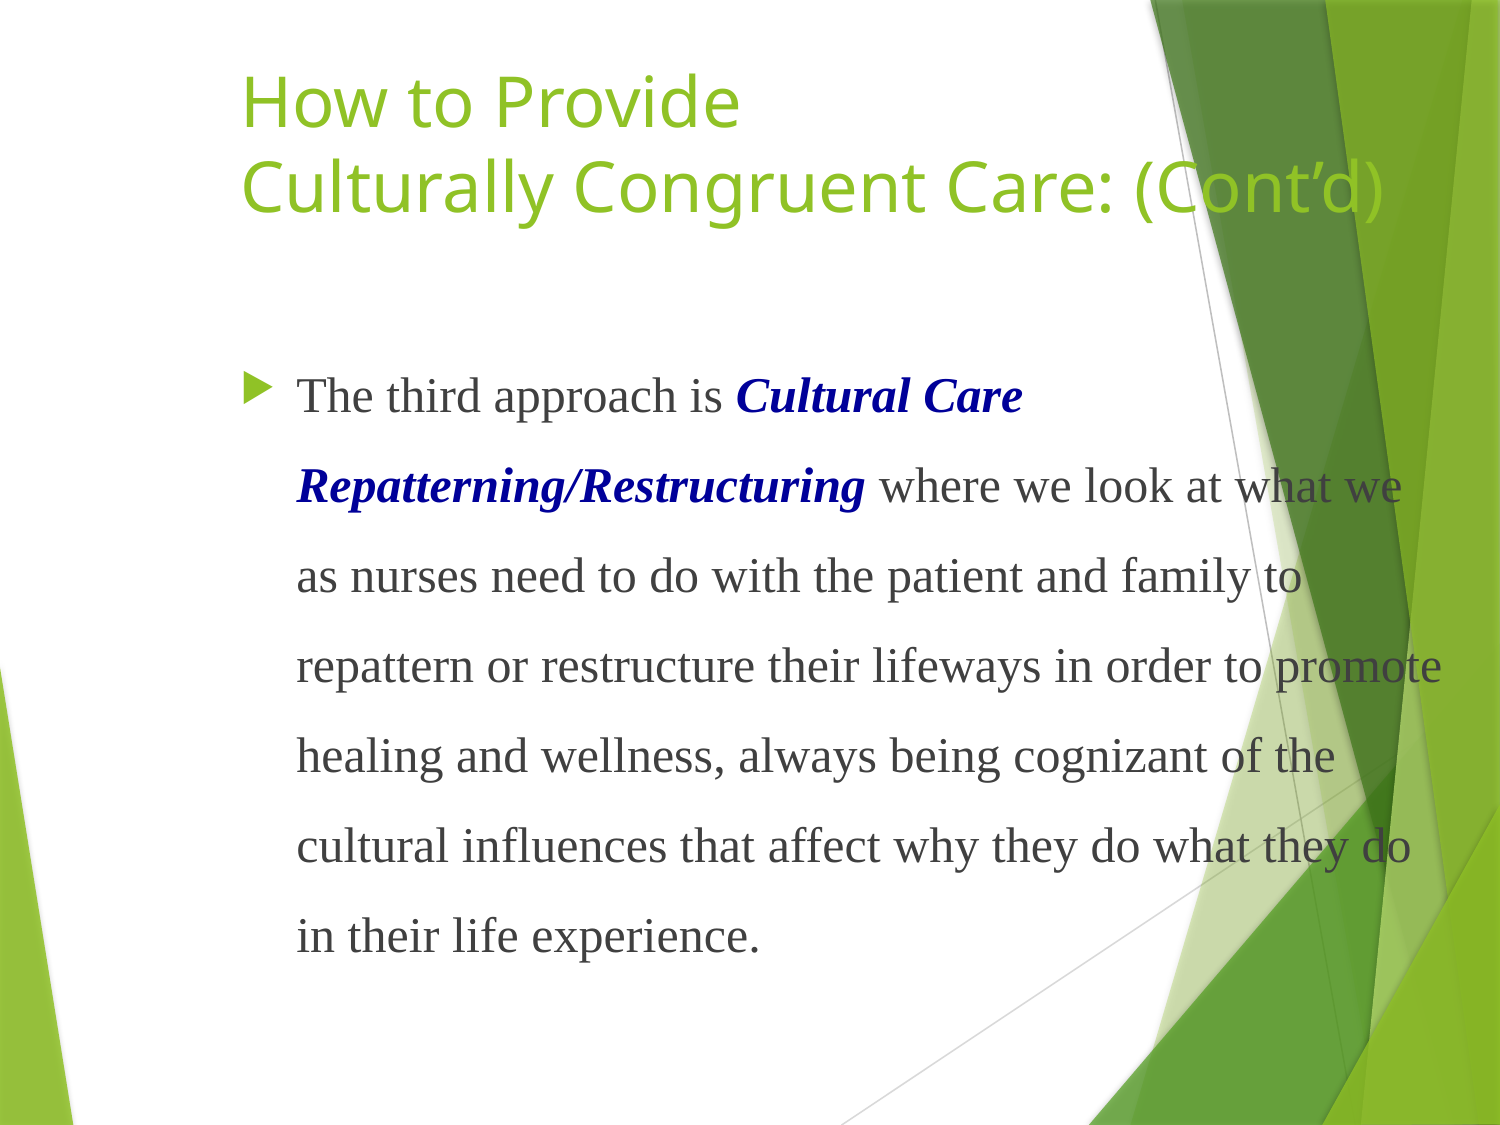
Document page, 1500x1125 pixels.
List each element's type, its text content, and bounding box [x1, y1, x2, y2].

title How to Provide Culturally Congruent Care: (Cont’d) [225, 50, 1463, 238]
list The third approach is Cultural Care Repatterning/Restructuring where we look at what we as nurses need to do with the patient and family to repattern or restructure their lifeways in order to promote healing and wellness, always being cognizant of the cultural influences that affect why they do what they do in their life experience. [225, 324, 1463, 1063]
